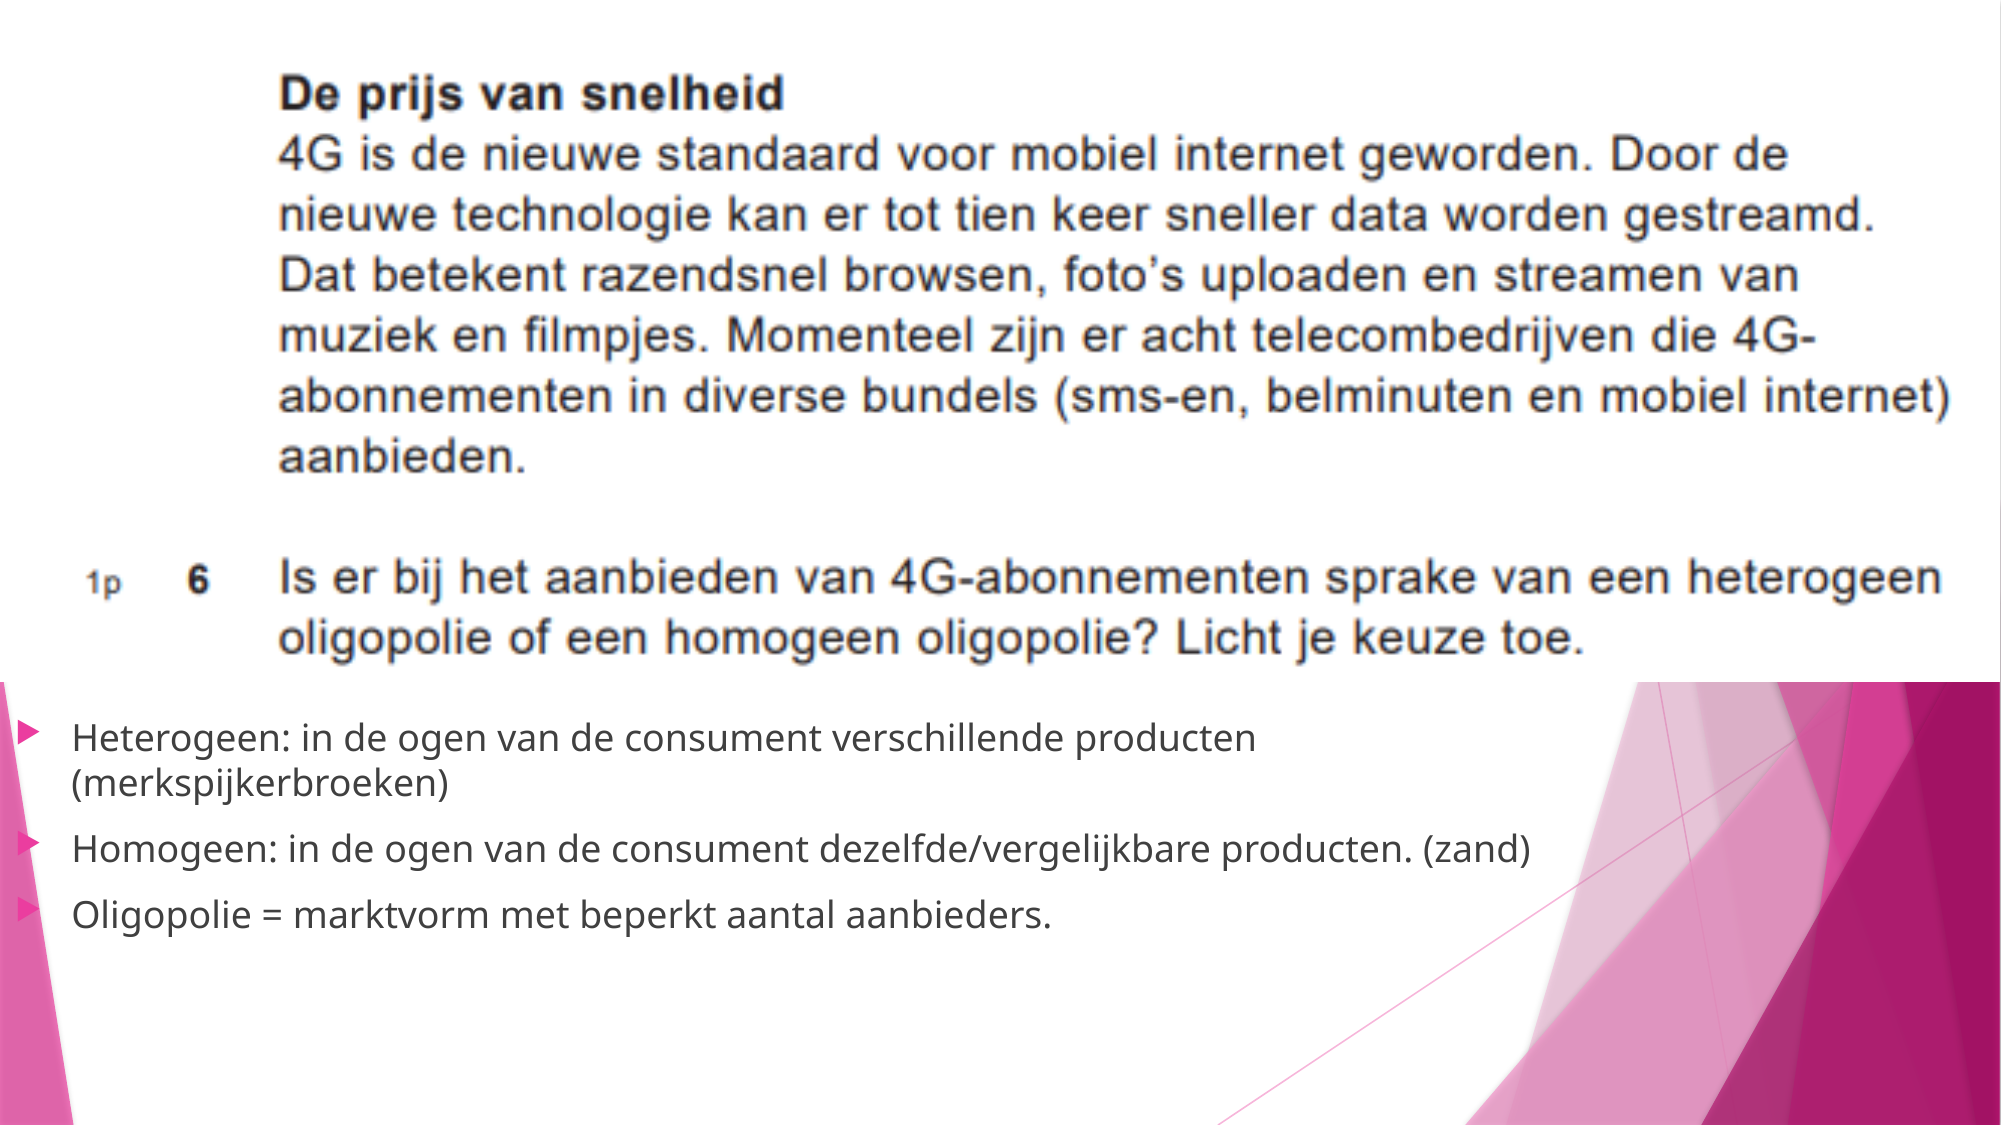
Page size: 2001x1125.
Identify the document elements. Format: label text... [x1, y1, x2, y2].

picture [0, 0, 2000, 683]
list Heterogeen: in de ogen van de consument verschillende producten (merkspijkerbroeken) Homogeen: in de ogen van de consument dezelfde/vergelijkbare producten. (zand) Oligopolie = marktvorm met beperkt aantal aanbieders. [0, 693, 1615, 1080]
